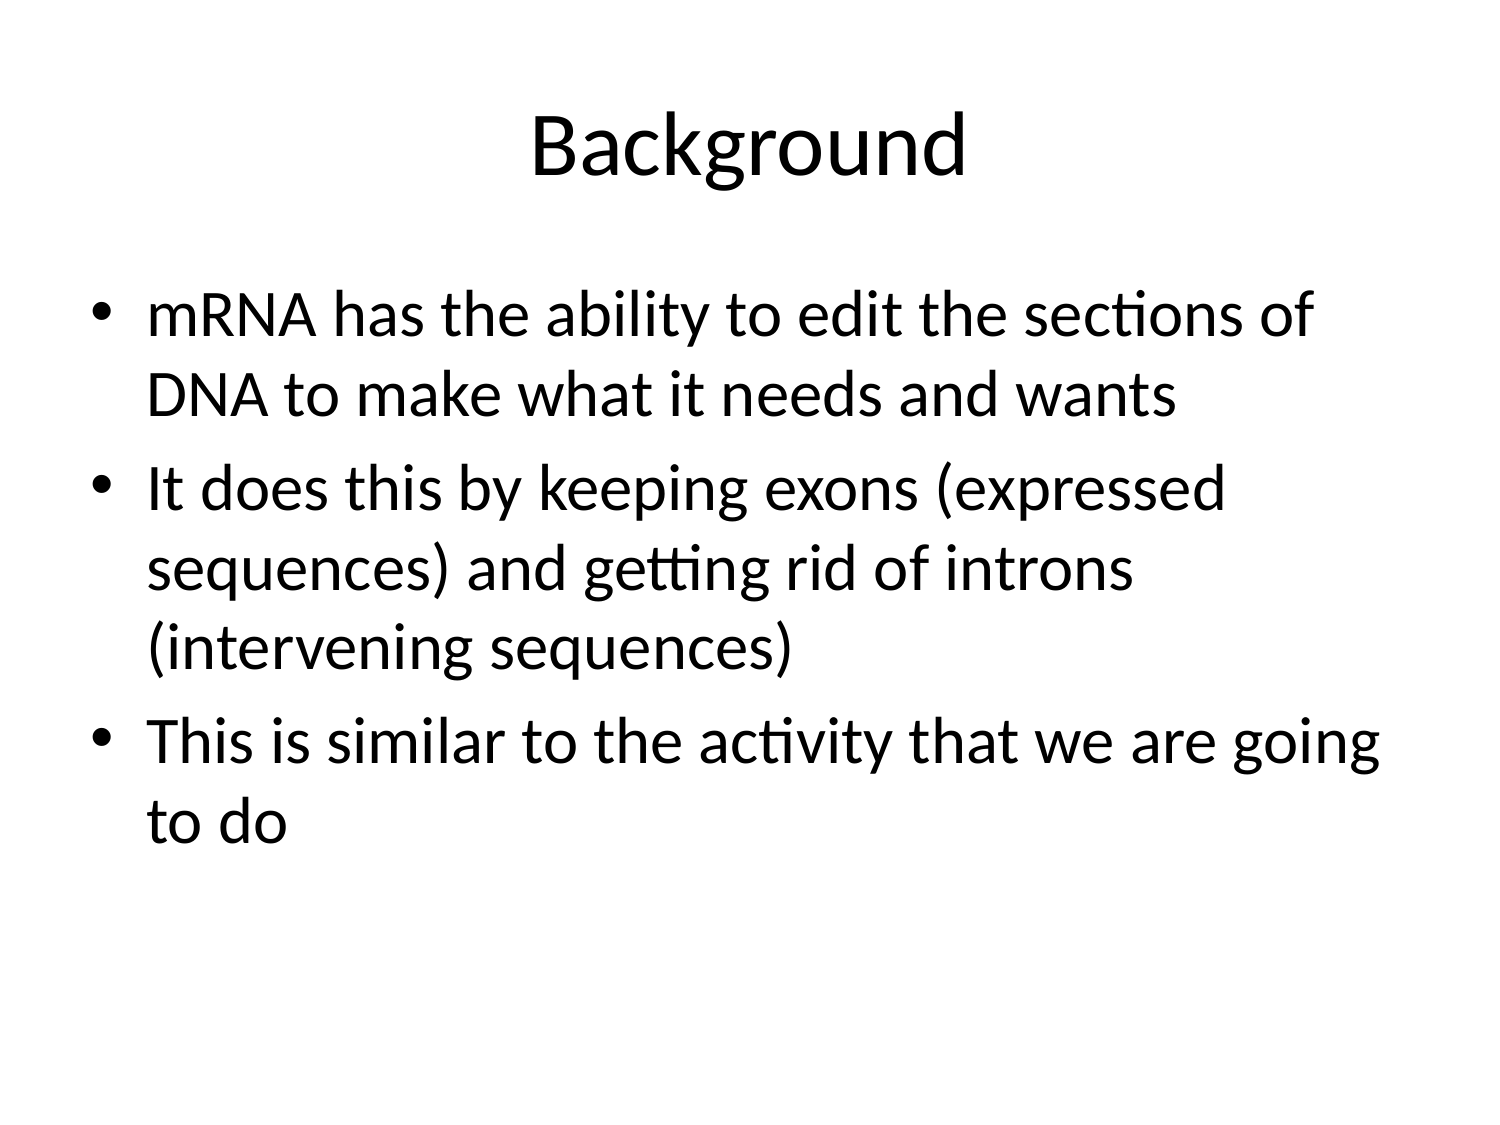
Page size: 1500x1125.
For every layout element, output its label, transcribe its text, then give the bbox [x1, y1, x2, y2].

title Background [75, 45, 1425, 233]
list mRNA has the ability to edit the sections of DNA to make what it needs and wants It does this by keeping exons (expressed sequences) and getting rid of introns (intervening sequences) This is similar to the activity that we are going to do [75, 262, 1425, 1005]
